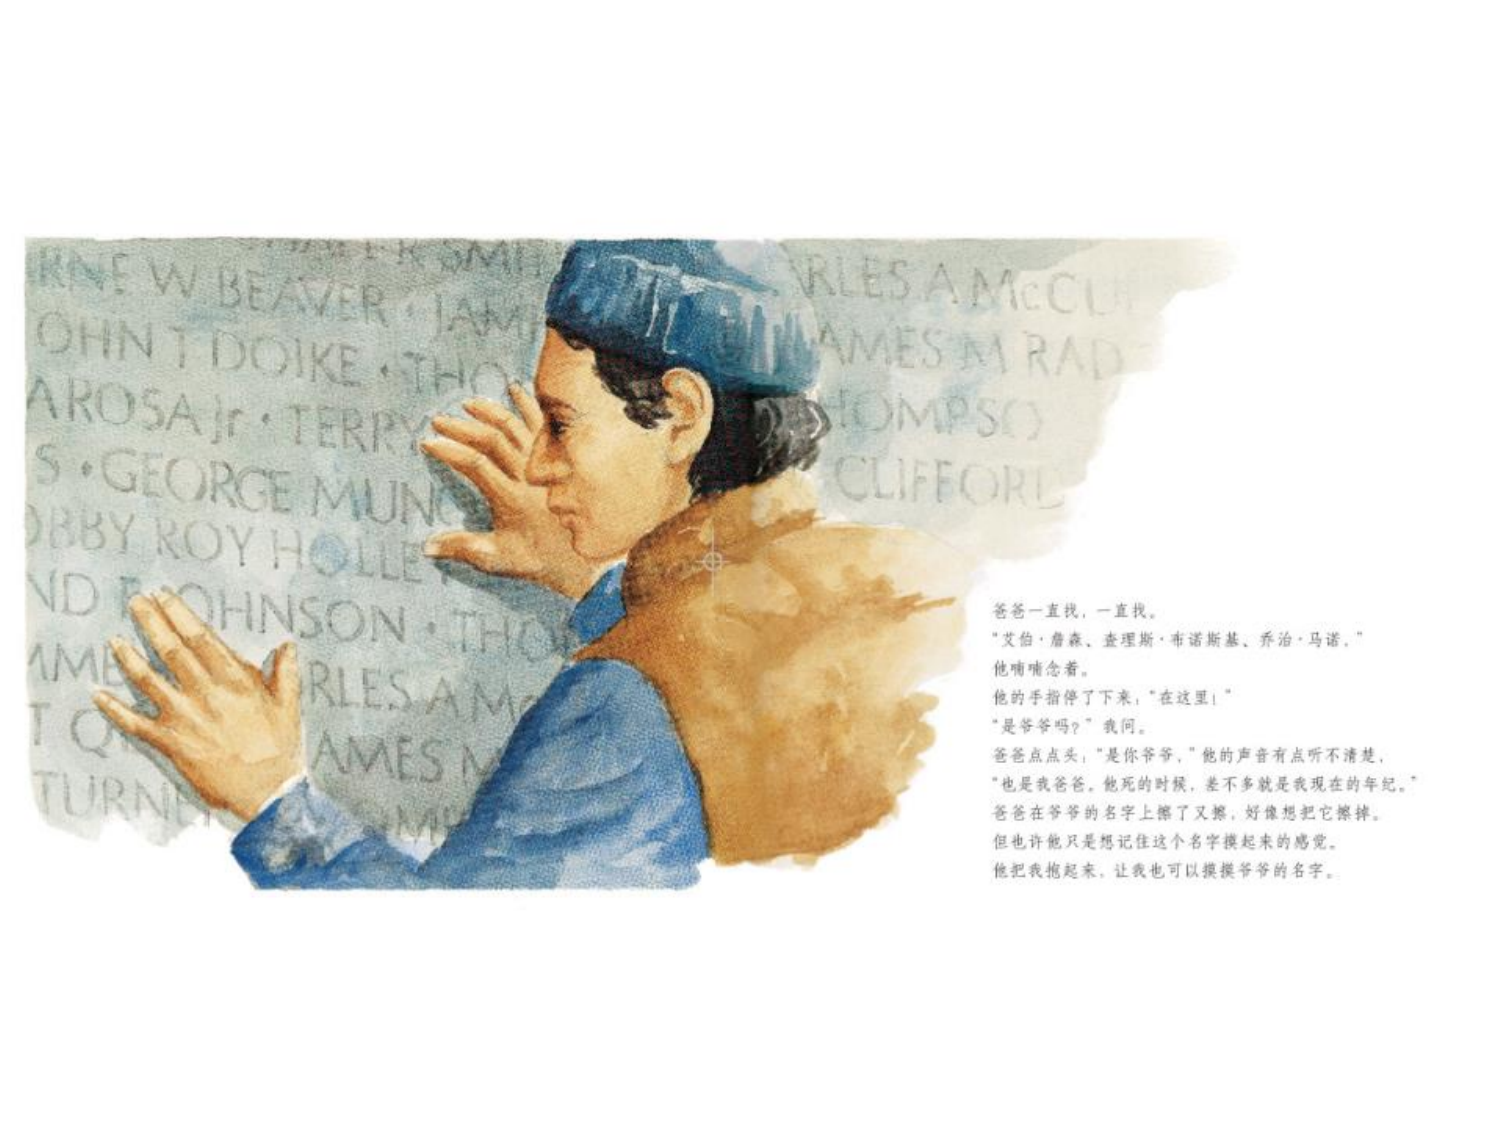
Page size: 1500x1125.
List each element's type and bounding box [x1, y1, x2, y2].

picture [0, 196, 1500, 929]
